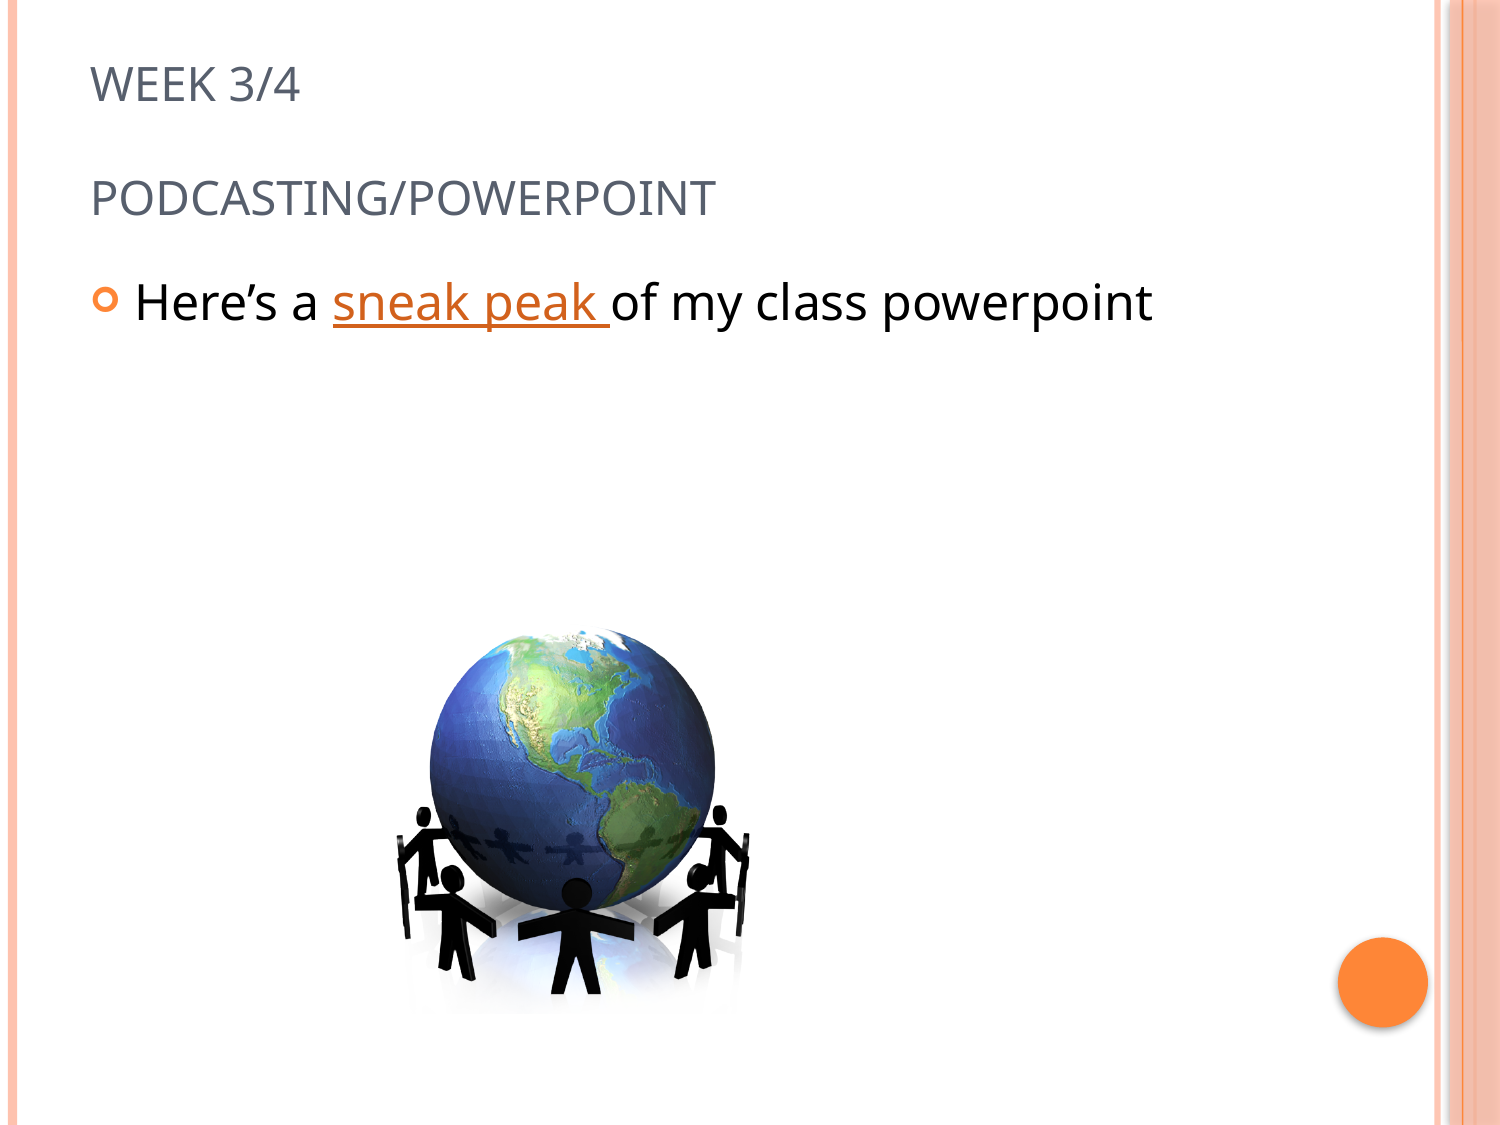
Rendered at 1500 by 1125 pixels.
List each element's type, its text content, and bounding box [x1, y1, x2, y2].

list Here’s a sneak peak of my class powerpoint [75, 262, 1300, 1062]
title WEEK 3/4 PODCASTING/POWERPOINT [75, 45, 1300, 233]
picture [396, 624, 751, 1015]
